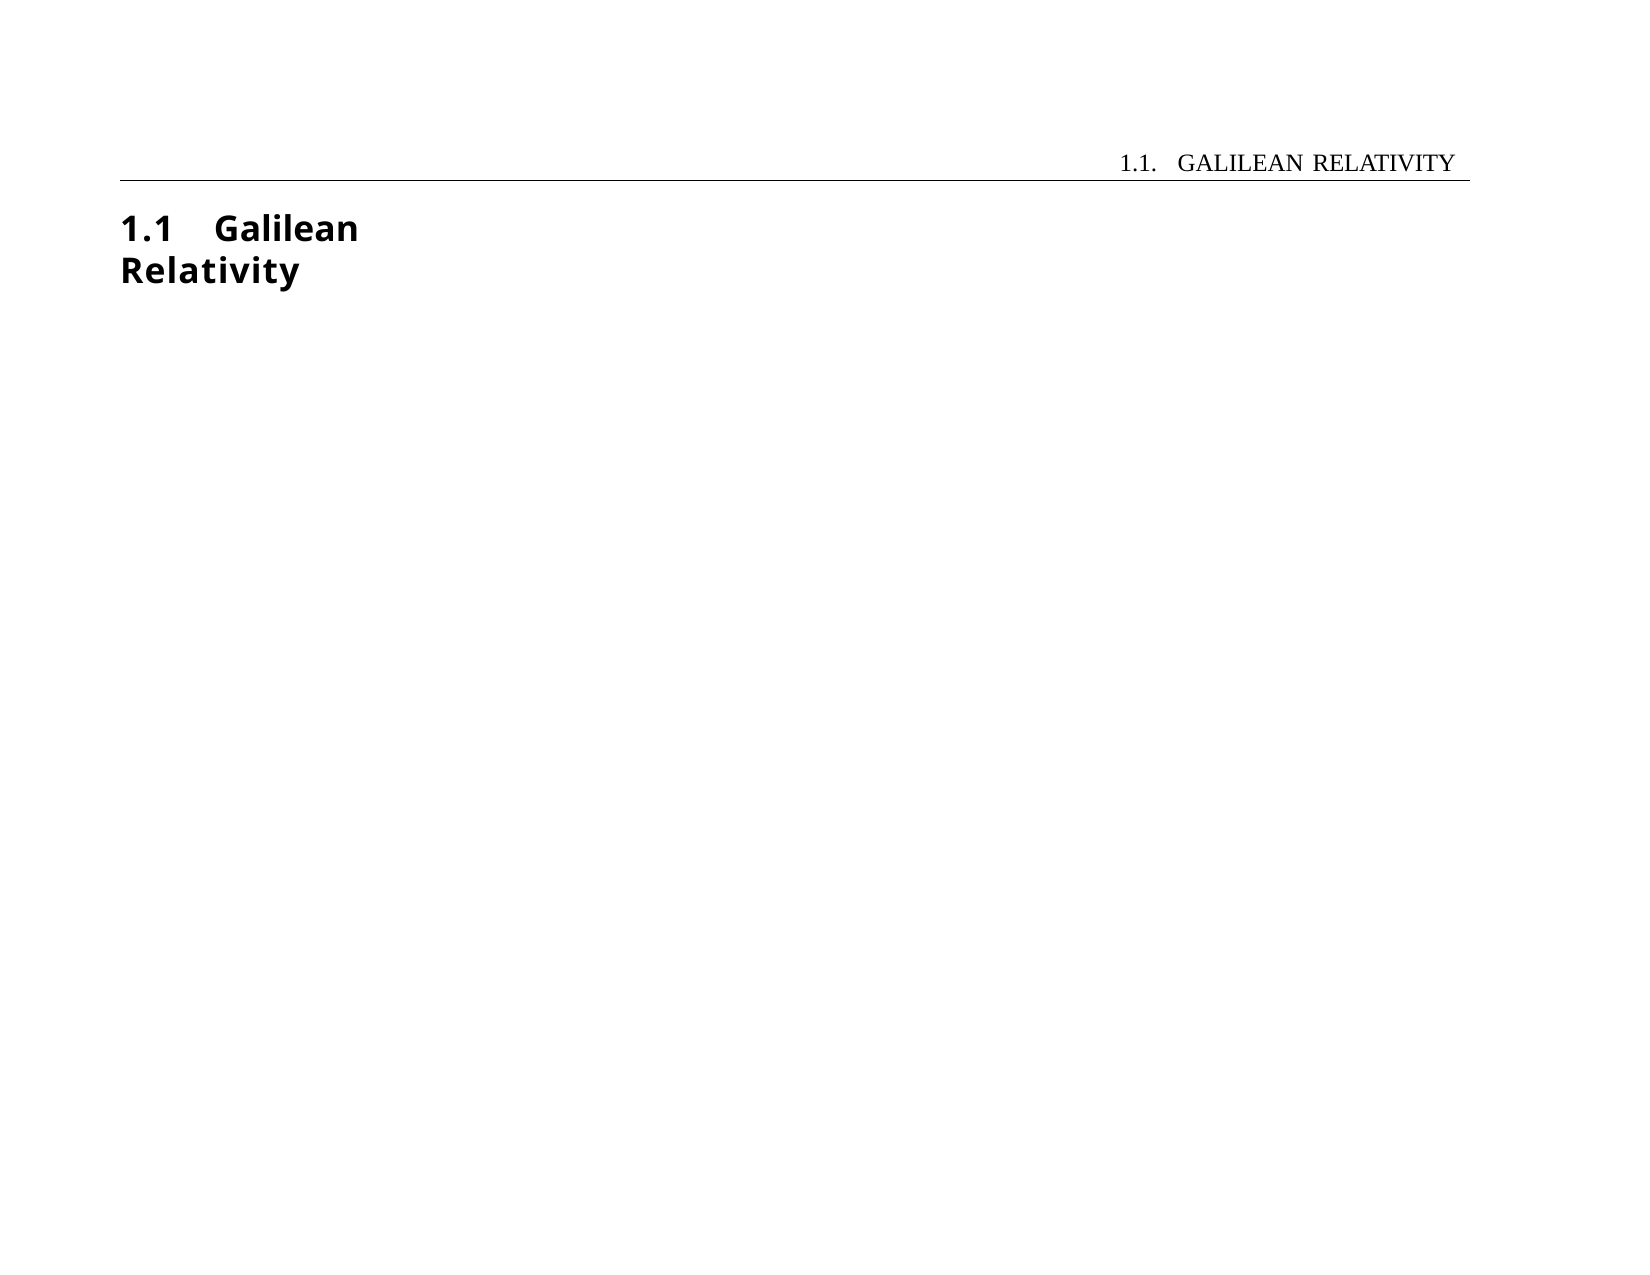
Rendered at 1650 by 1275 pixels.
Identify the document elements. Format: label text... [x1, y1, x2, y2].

text_box 1.1. GALILEAN RELATIVITY [1117, 144, 1473, 176]
text_box 1.1 Galilean Relativity [117, 203, 548, 291]
